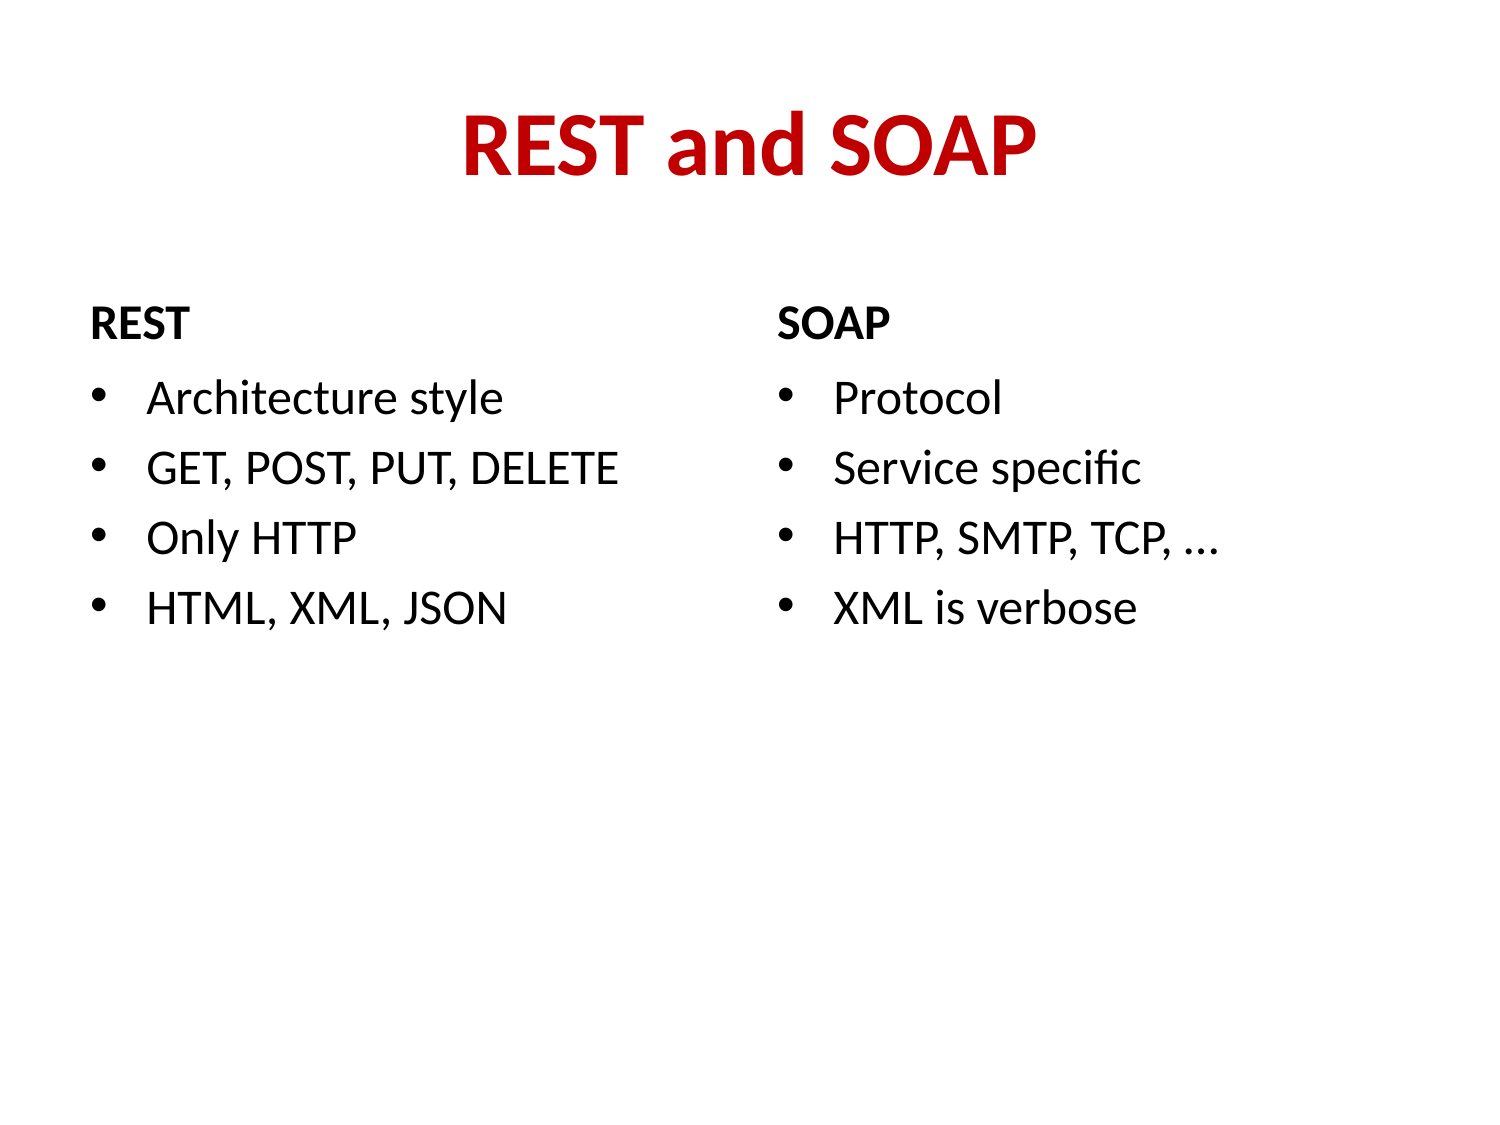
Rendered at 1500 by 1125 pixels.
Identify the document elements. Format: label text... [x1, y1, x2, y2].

list Architecture style GET, POST, PUT, DELETE Only HTTP HTML, XML, JSON [75, 356, 738, 1005]
list REST [75, 251, 738, 356]
title REST and SOAP [75, 45, 1425, 233]
list SOAP [761, 251, 1425, 356]
list Protocol Service specific HTTP, SMTP, TCP, … XML is verbose [761, 356, 1425, 1005]
